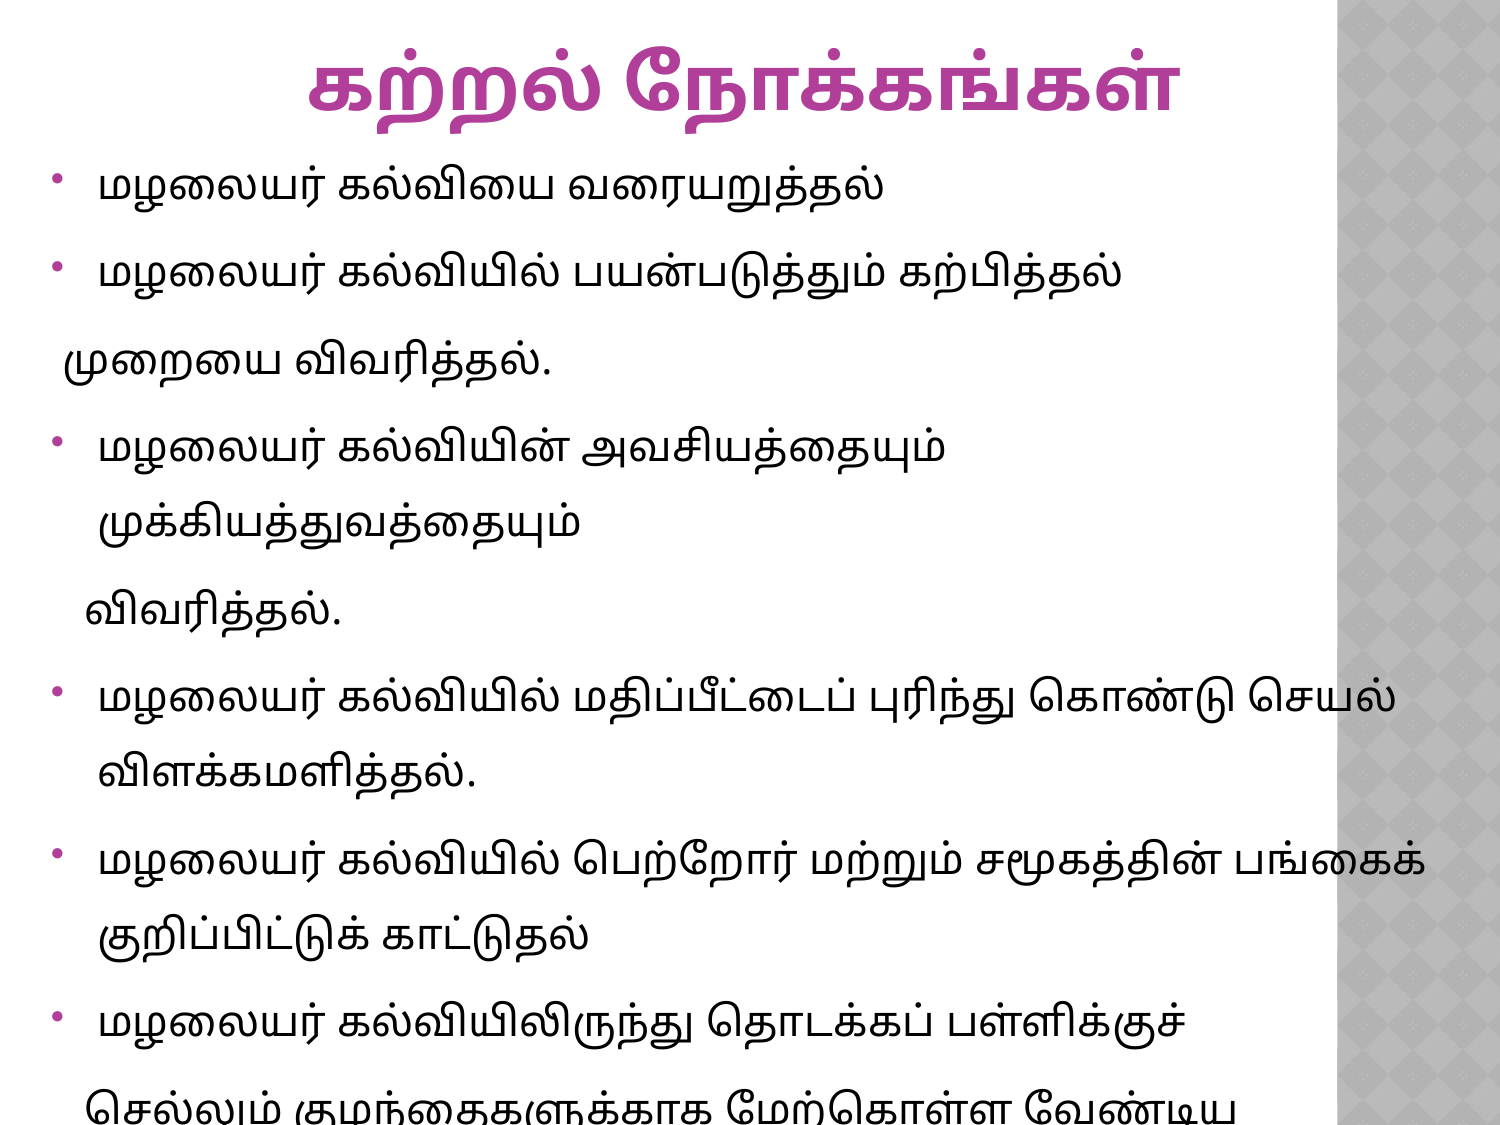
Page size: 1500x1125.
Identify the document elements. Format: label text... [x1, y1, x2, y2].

title கற்றல் நோக்கங்கள் [150, 0, 1338, 125]
list மழலையர் கல்வியை வரையறுத்தல் மழலையர் கல்வியில் பயன்படுத்தும் கற்பித்தல் முறையை விவரித்தல். மழலையர் கல்வியின் அவசியத்தையும் முக்கியத்துவத்தையும் விவரித்தல். மழலையர் கல்வியில் மதிப்பீட்டைப் புரிந்து கொண்டு செயல் விளக்கமளித்தல். மழலையர் கல்வியில் பெற்றோர் மற்றும் சமூகத்தின் பங்கைக் குறிப்பிட்டுக் காட்டுதல் மழலையர் கல்வியிலிருந்து தொடக்கப் பள்ளிக்குச் செல்லும் குழந்தைகளுக்காக மேற்கொள்ள வேண்டிய இணைப்பு மாற்றத்தை விவரித்தல். [37, 125, 1450, 1125]
